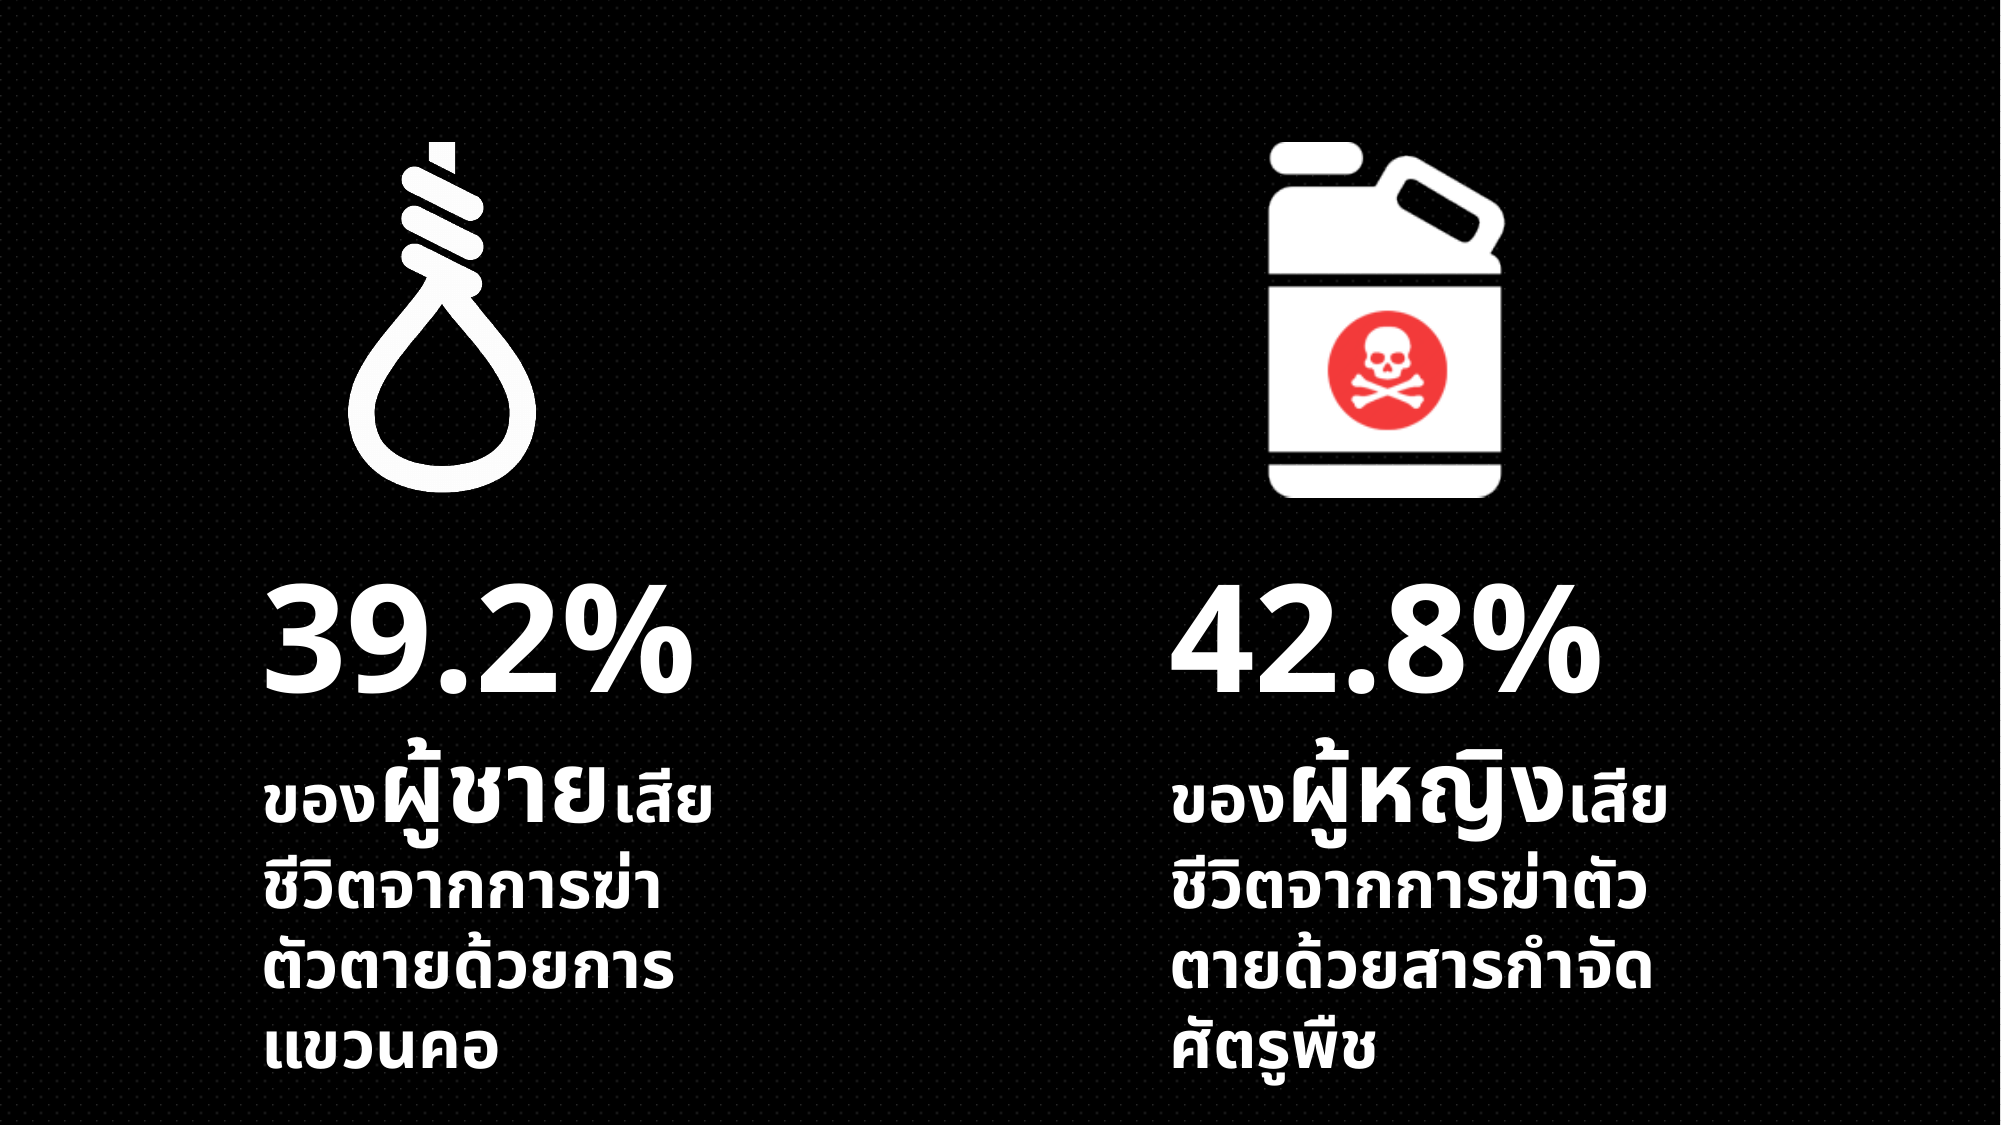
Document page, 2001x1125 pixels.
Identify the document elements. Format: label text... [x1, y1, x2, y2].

text_box 39.2% ของผู้ชายเสียชีวิตจากการฆ่าตัวตายด้วยการแขวนคอ [253, 534, 729, 1090]
picture [0, 0, 2001, 1125]
text_box 42.8% ของผู้หญิงเสียชีวิตจากการฆ่าตัวตายด้วยสารกำจัดศัตรูพืช [1161, 534, 1699, 1090]
